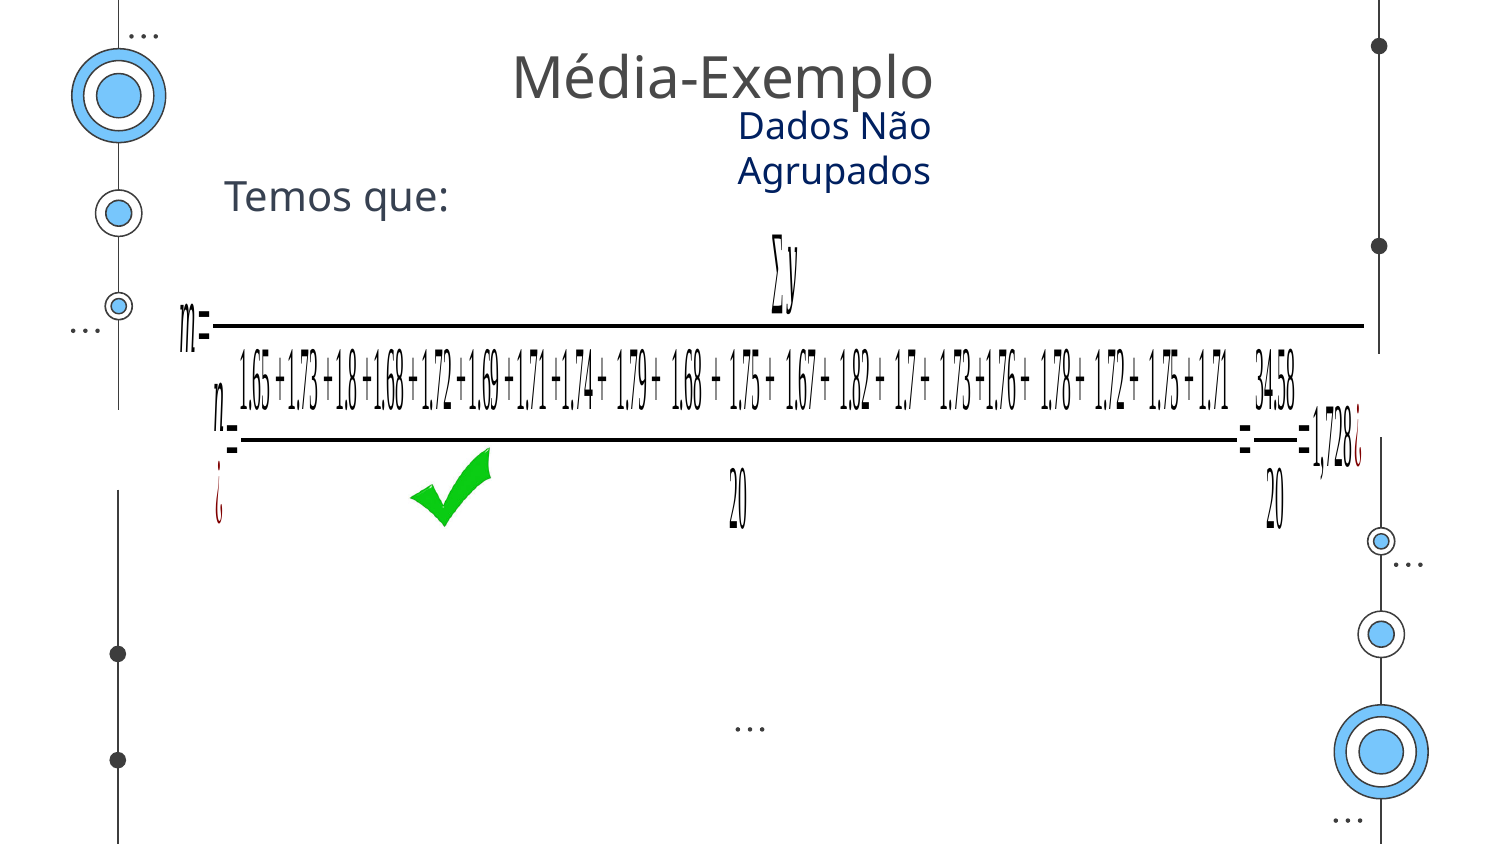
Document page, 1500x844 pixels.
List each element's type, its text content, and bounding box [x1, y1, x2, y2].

picture [407, 445, 492, 530]
text_box Dados Não Agrupados [722, 94, 1118, 200]
title Média-Exemplo [328, 25, 1118, 120]
text_box Temos que: [209, 162, 750, 228]
